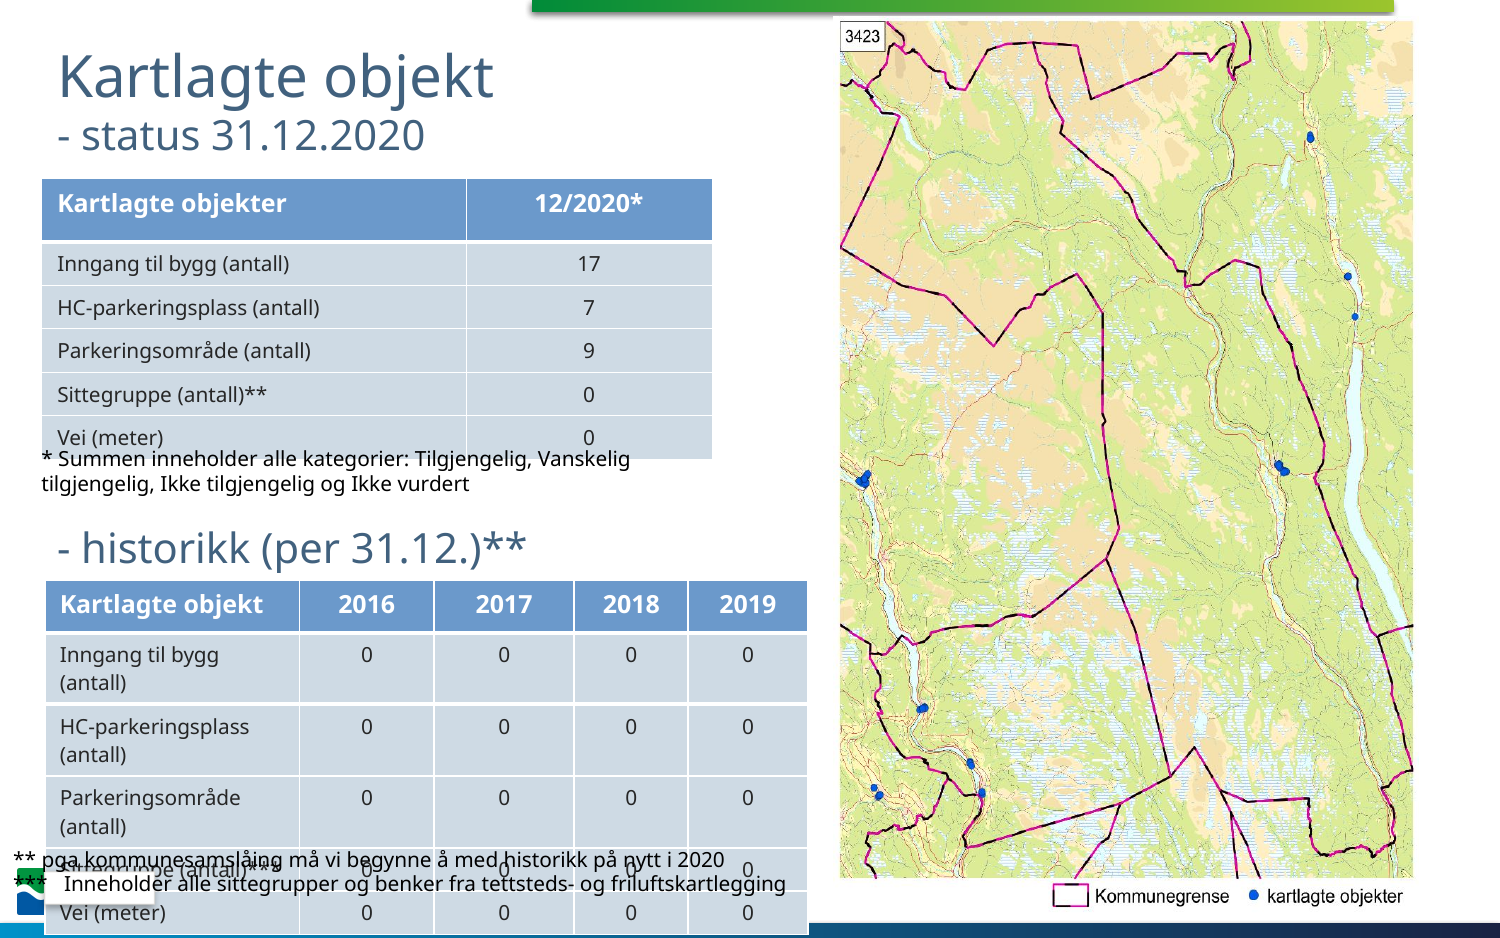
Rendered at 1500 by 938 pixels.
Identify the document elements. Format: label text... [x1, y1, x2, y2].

table_cell 0 [575, 777, 687, 838]
table_cell 0 [689, 635, 807, 702]
table_header Kartlagte objekt [46, 581, 299, 631]
table_header 2018 [575, 581, 687, 631]
table_cell 0 [300, 706, 433, 775]
table_header 2017 [435, 581, 573, 631]
table_cell 0 [467, 373, 712, 415]
table_cell 17 [467, 244, 712, 285]
table_cell 0 [435, 904, 573, 934]
table_cell HC-parkeringsplass (antall) [46, 706, 299, 775]
table_cell 0 [300, 635, 433, 702]
text_box * Summen inneholder alle kategorier: Tilgjengelig, Vanskelig tilgjengelig, Ikke tilgjengelig og Ikke vurdert [26, 438, 711, 504]
table_cell 0 [689, 777, 807, 847]
table_cell 0 [575, 904, 687, 934]
table_cell 0 [575, 635, 687, 702]
picture [833, 16, 1419, 913]
text_box - historikk (per 31.12.)** [42, 496, 828, 580]
table_cell Inngang til bygg (antall) [46, 635, 299, 702]
table_cell 7 [467, 286, 712, 328]
table_cell 0 [300, 904, 433, 934]
table_cell 0 [575, 706, 687, 775]
table_header 2019 [689, 581, 807, 631]
table_cell 0 [435, 635, 573, 702]
table_cell Vei (meter) [46, 904, 299, 934]
table_header 12/2020* [467, 179, 712, 240]
text_box Kartlagte objekt - status 31.12.2020 [42, 24, 828, 167]
table_cell Parkeringsområde (antall) [42, 329, 466, 372]
table_cell 0 [689, 892, 807, 934]
table_cell Inngang til bygg (antall) [42, 244, 466, 285]
table_cell 0 [435, 777, 573, 838]
table_cell Sittegruppe (antall)** [42, 373, 466, 415]
table_cell 0 [467, 416, 712, 459]
table_cell HC-parkeringsplass (antall) [42, 286, 466, 328]
table_header Kartlagte objekter [42, 179, 466, 240]
table_cell Vei (meter) [42, 416, 466, 438]
table_header 2016 [300, 581, 433, 631]
table_cell 0 [300, 777, 433, 838]
table_cell Parkeringsområde (antall) [46, 777, 299, 838]
text_box ** pga kommunesamslåing må vi begynne å med historikk på nytt i 2020 *** Inneholder alle sittegrupper og benker fra tettsteds- og friluftskartlegging [0, 838, 802, 904]
table_cell 9 [467, 329, 712, 372]
table_cell 0 [689, 706, 807, 775]
table_cell 0 [435, 706, 573, 775]
table_cell 0 [802, 849, 807, 890]
